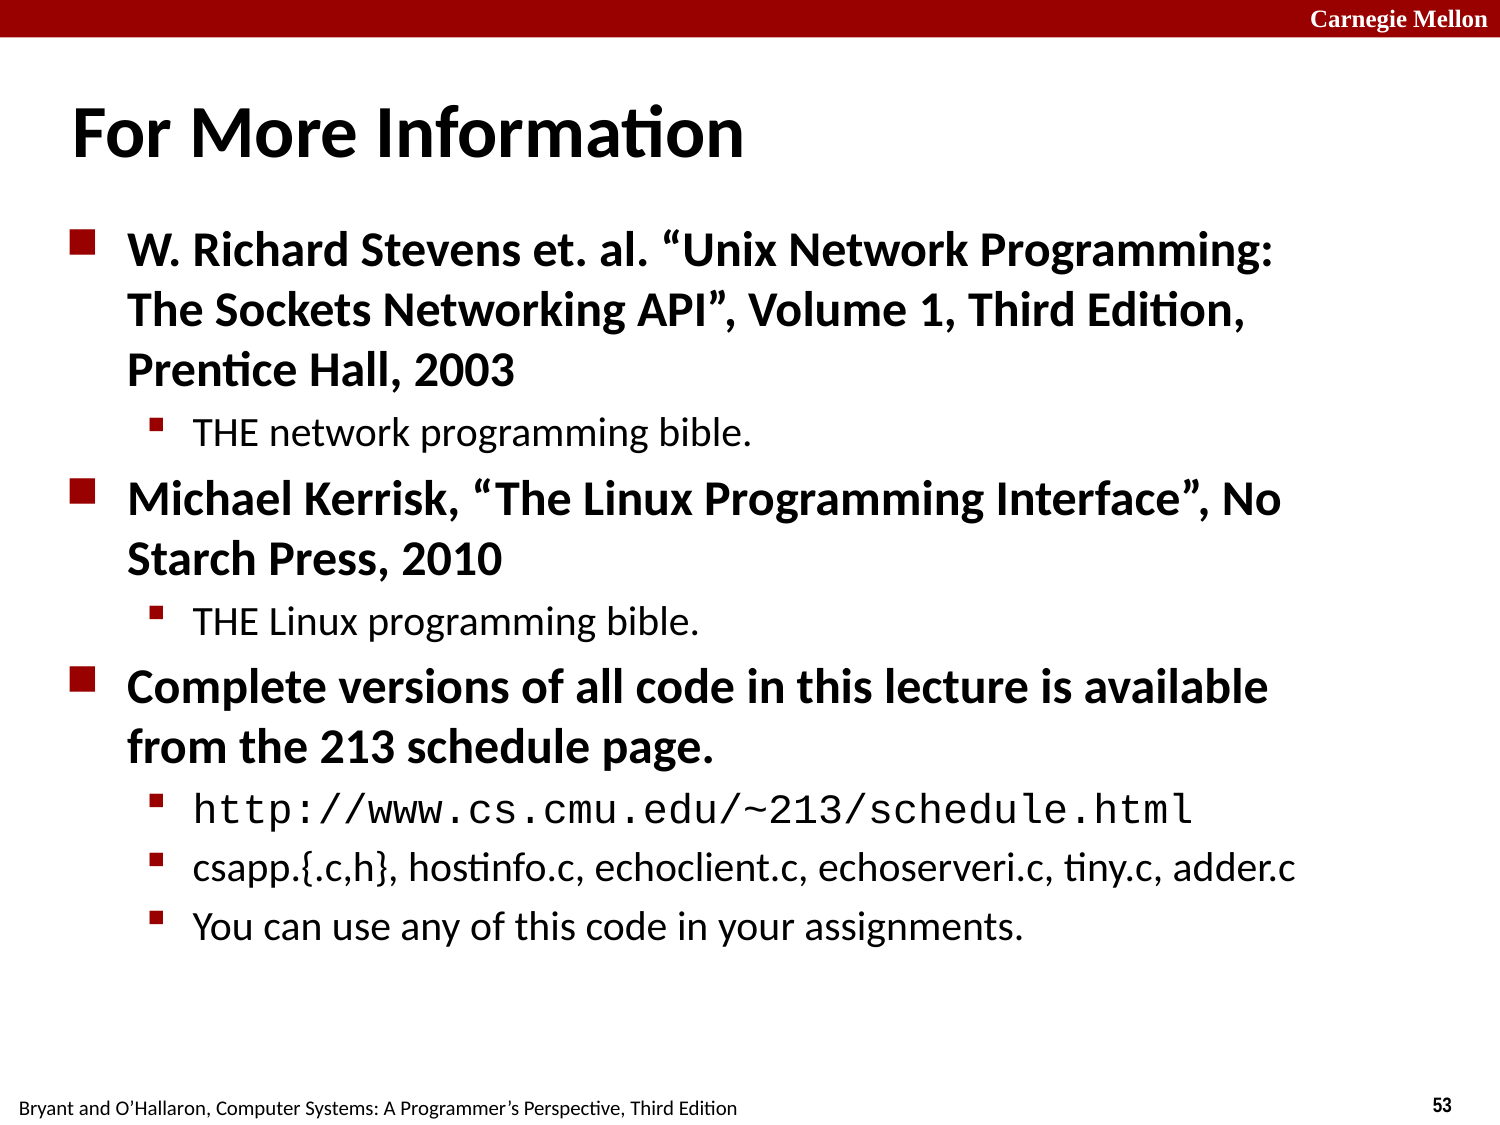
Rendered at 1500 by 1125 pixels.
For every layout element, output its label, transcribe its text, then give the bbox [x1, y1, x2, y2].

list W. Richard Stevens et. al. “Unix Network Programming: The Sockets Networking API”, Volume 1, Third Edition, Prentice Hall, 2003 THE network programming bible. Michael Kerrisk, “The Linux Programming Interface”, No Starch Press, 2010 THE Linux programming bible. Complete versions of all code in this lecture is available from the 213 schedule page. http://www.cs.cmu.edu/~213/schedule.html csapp.{.c,h}, hostinfo.c, echoclient.c, echoserveri.c, tiny.c, adder.c You can use any of this code in your assignments. [55, 209, 1352, 1026]
title For More Information [56, 80, 1051, 176]
